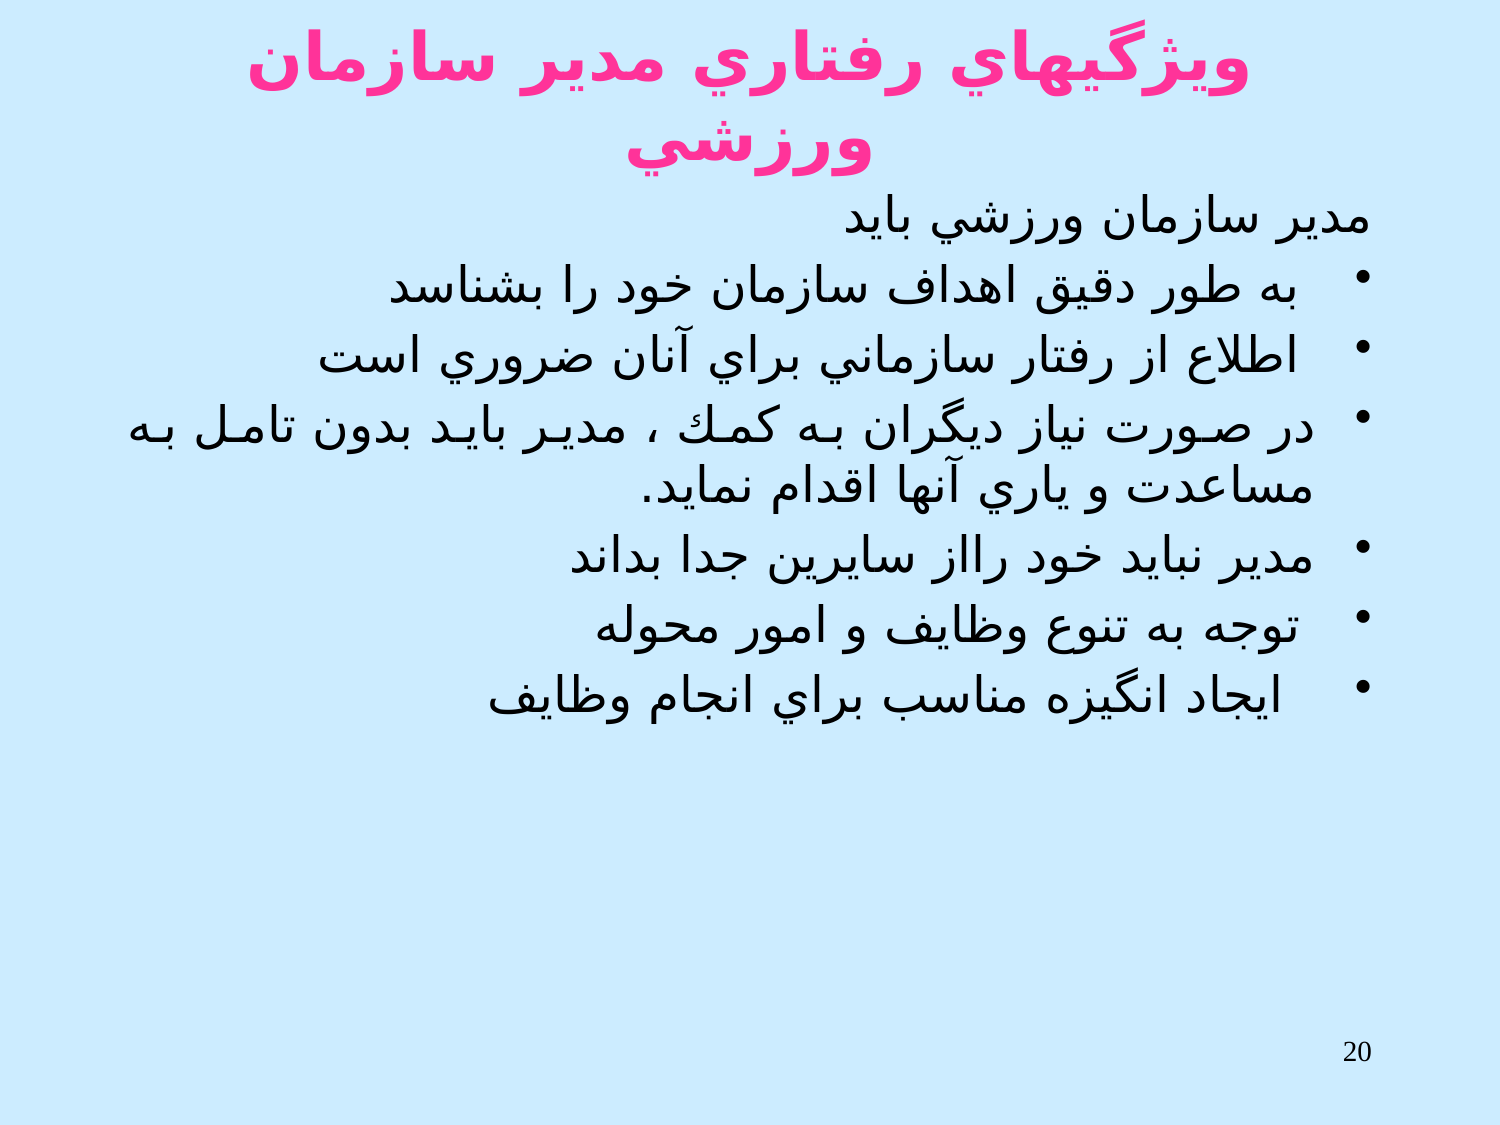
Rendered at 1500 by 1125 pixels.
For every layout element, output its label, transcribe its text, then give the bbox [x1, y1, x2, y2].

slide_number 20 [1074, 1024, 1388, 1101]
title ويژگيهاي رفتاري مدير سازمان ورزشي [112, 49, 1388, 138]
list مدير سازمان ورزشي بايد به طور دقيق اهداف سازمان خود را بشناسد اطلاع از رفتار سازماني براي آنان ضروري است در صورت نياز ديگران به كمك ، مدير بايد بدون تامل به مساعدت و ياري آنها اقدام نمايد. مدير نبايد خود رااز سايرين جدا بداند توجه به تنوع وظايف و امور محوله ايجاد انگيزه مناسب براي انجام وظايف [112, 174, 1388, 1001]
